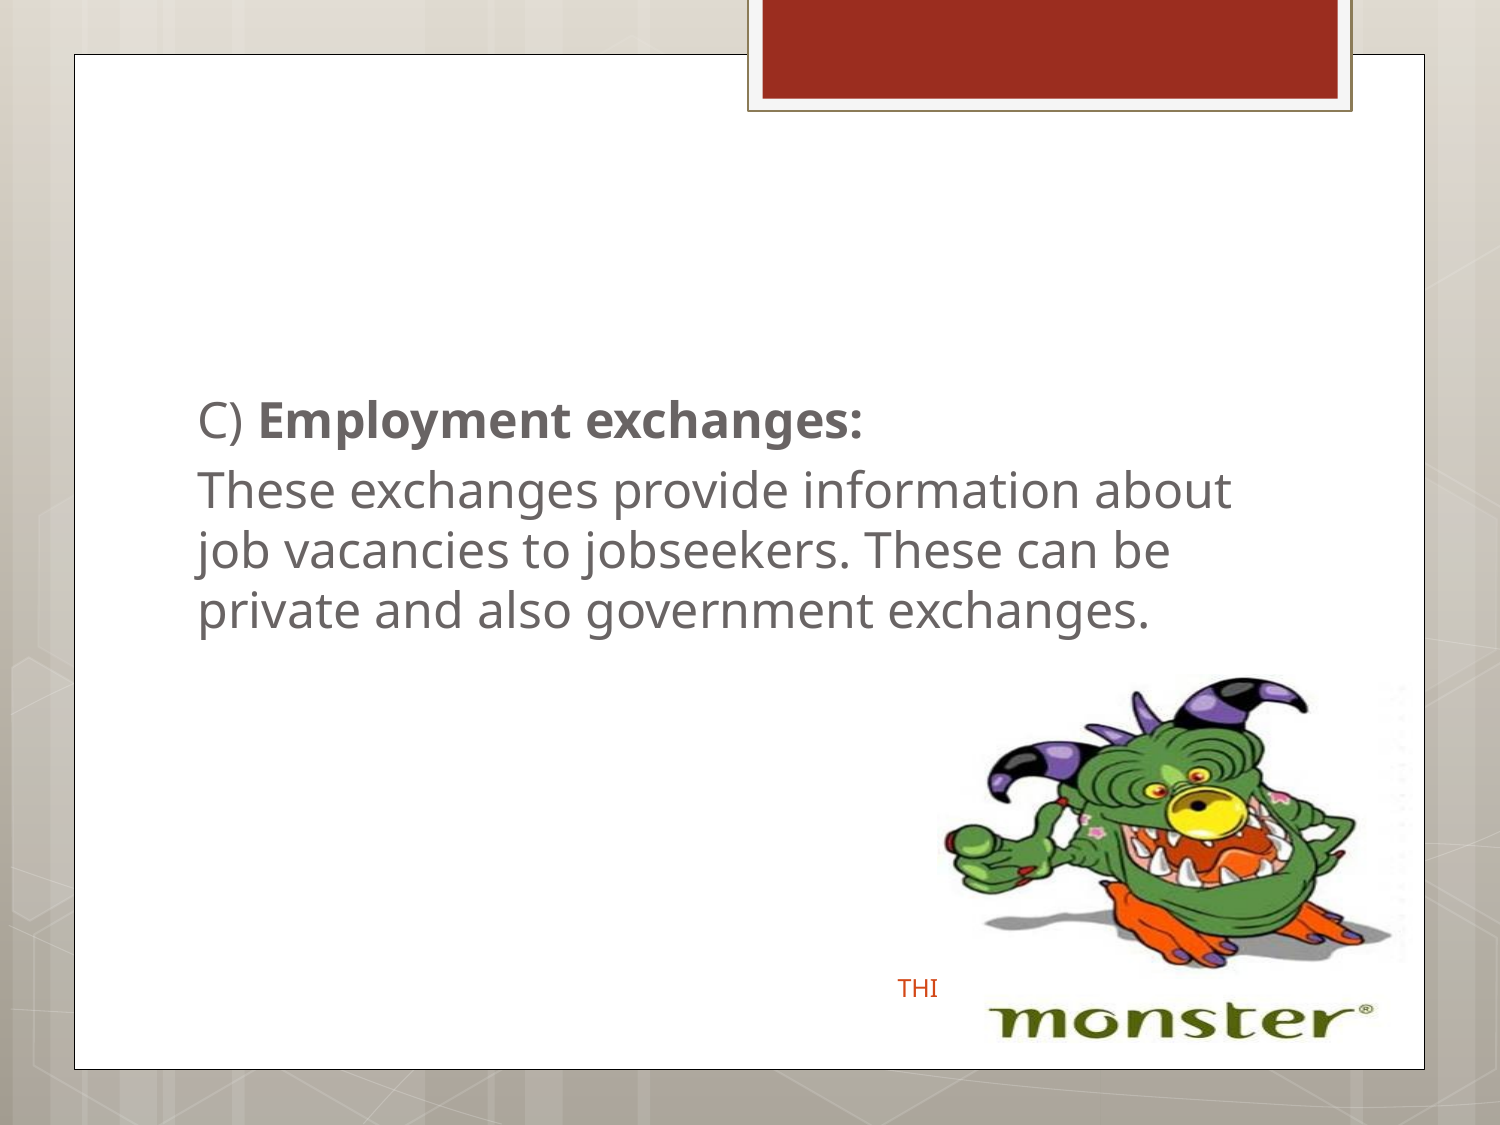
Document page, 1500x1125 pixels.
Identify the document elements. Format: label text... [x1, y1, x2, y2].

footer THIS PPT BELONGS TO BRO CODE © [761, 960, 931, 1020]
picture [937, 674, 1413, 1070]
list C) Employment exchanges: These exchanges provide information about job vacancies to jobseekers. These can be private and also government exchanges. [171, 381, 1283, 957]
